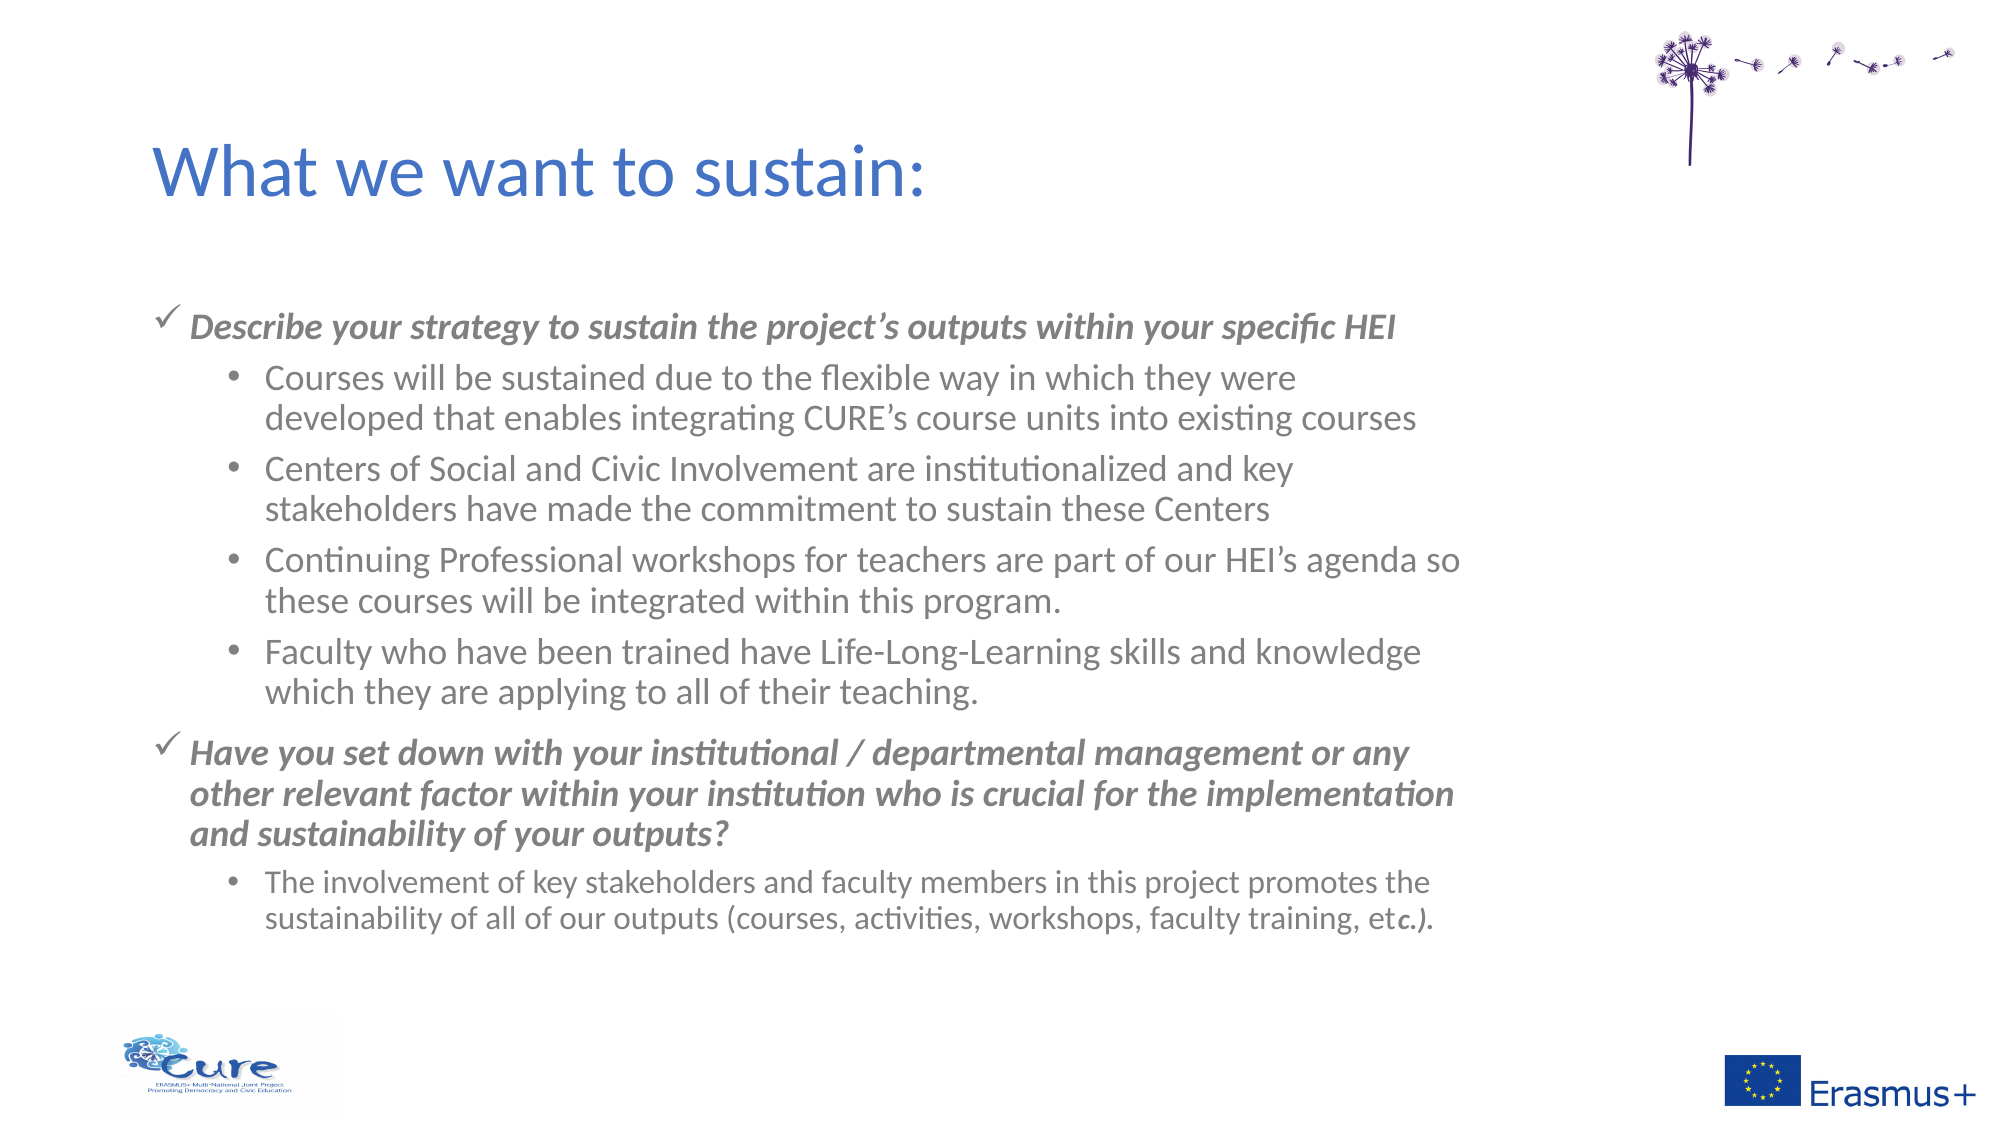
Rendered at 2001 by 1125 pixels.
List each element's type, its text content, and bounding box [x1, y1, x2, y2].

picture [78, 1013, 341, 1119]
list Describe your strategy to sustain the project’s outputs within your specific HEI Courses will be sustained due to the flexible way in which they were developed that enables integrating CURE’s course units into existing courses Centers of Social and Civic Involvement are institutionalized and key stakeholders have made the commitment to sustain these Centers Continuing Professional workshops for teachers are part of our HEI’s agenda so these courses will be integrated within this program. Faculty who have been trained have Life-Long-Learning skills and knowledge which they are applying to all of their teaching. Have you set down with your institutional / departmental management or any other relevant factor within your institution who is crucial for the implementation and sustainability of your outputs? The involvement of key stakeholders and faculty members in this project promotes the sustainability of all of our outputs (courses, activities, workshops, faculty training, etc.). [137, 299, 1482, 1014]
title What we want to sustain: [137, 63, 1863, 282]
picture [1710, 1042, 2000, 1125]
picture [1654, 31, 1965, 173]
